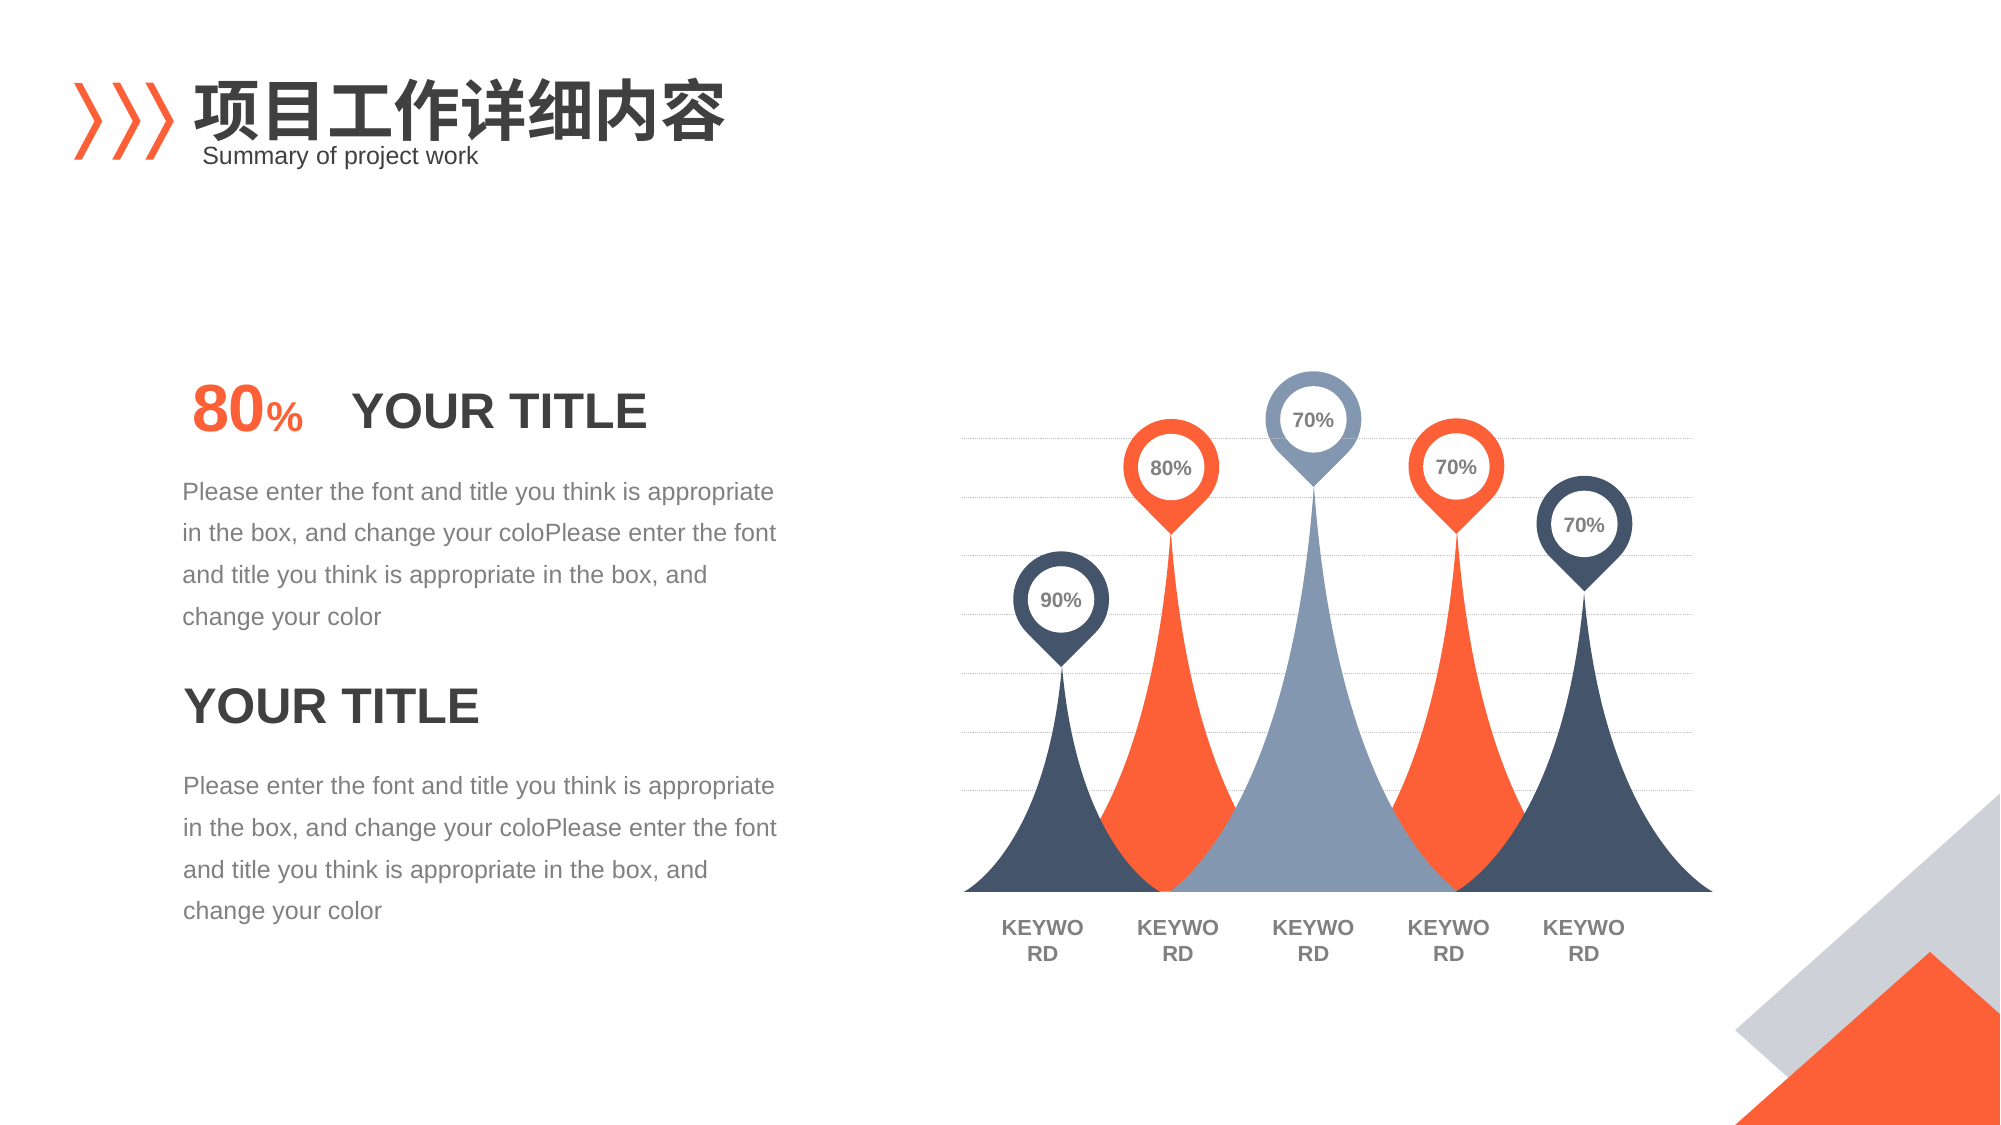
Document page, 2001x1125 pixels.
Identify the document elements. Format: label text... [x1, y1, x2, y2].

text_box [1733, 792, 2000, 1077]
text_box YOUR TITLE [336, 371, 683, 446]
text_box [178, 61, 771, 178]
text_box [961, 371, 1713, 967]
text_box Please enter the font and title you think is appropriate in the box, and change your coloPlease enter the font and title you think is appropriate in the box, and change your color [168, 750, 796, 933]
text_box 80% [192, 364, 321, 445]
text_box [73, 82, 174, 160]
text_box YOUR TITLE [168, 665, 515, 741]
text_box [1733, 950, 2000, 1125]
text_box Please enter the font and title you think is appropriate in the box, and change your coloPlease enter the font and title you think is appropriate in the box, and change your color [167, 456, 795, 638]
